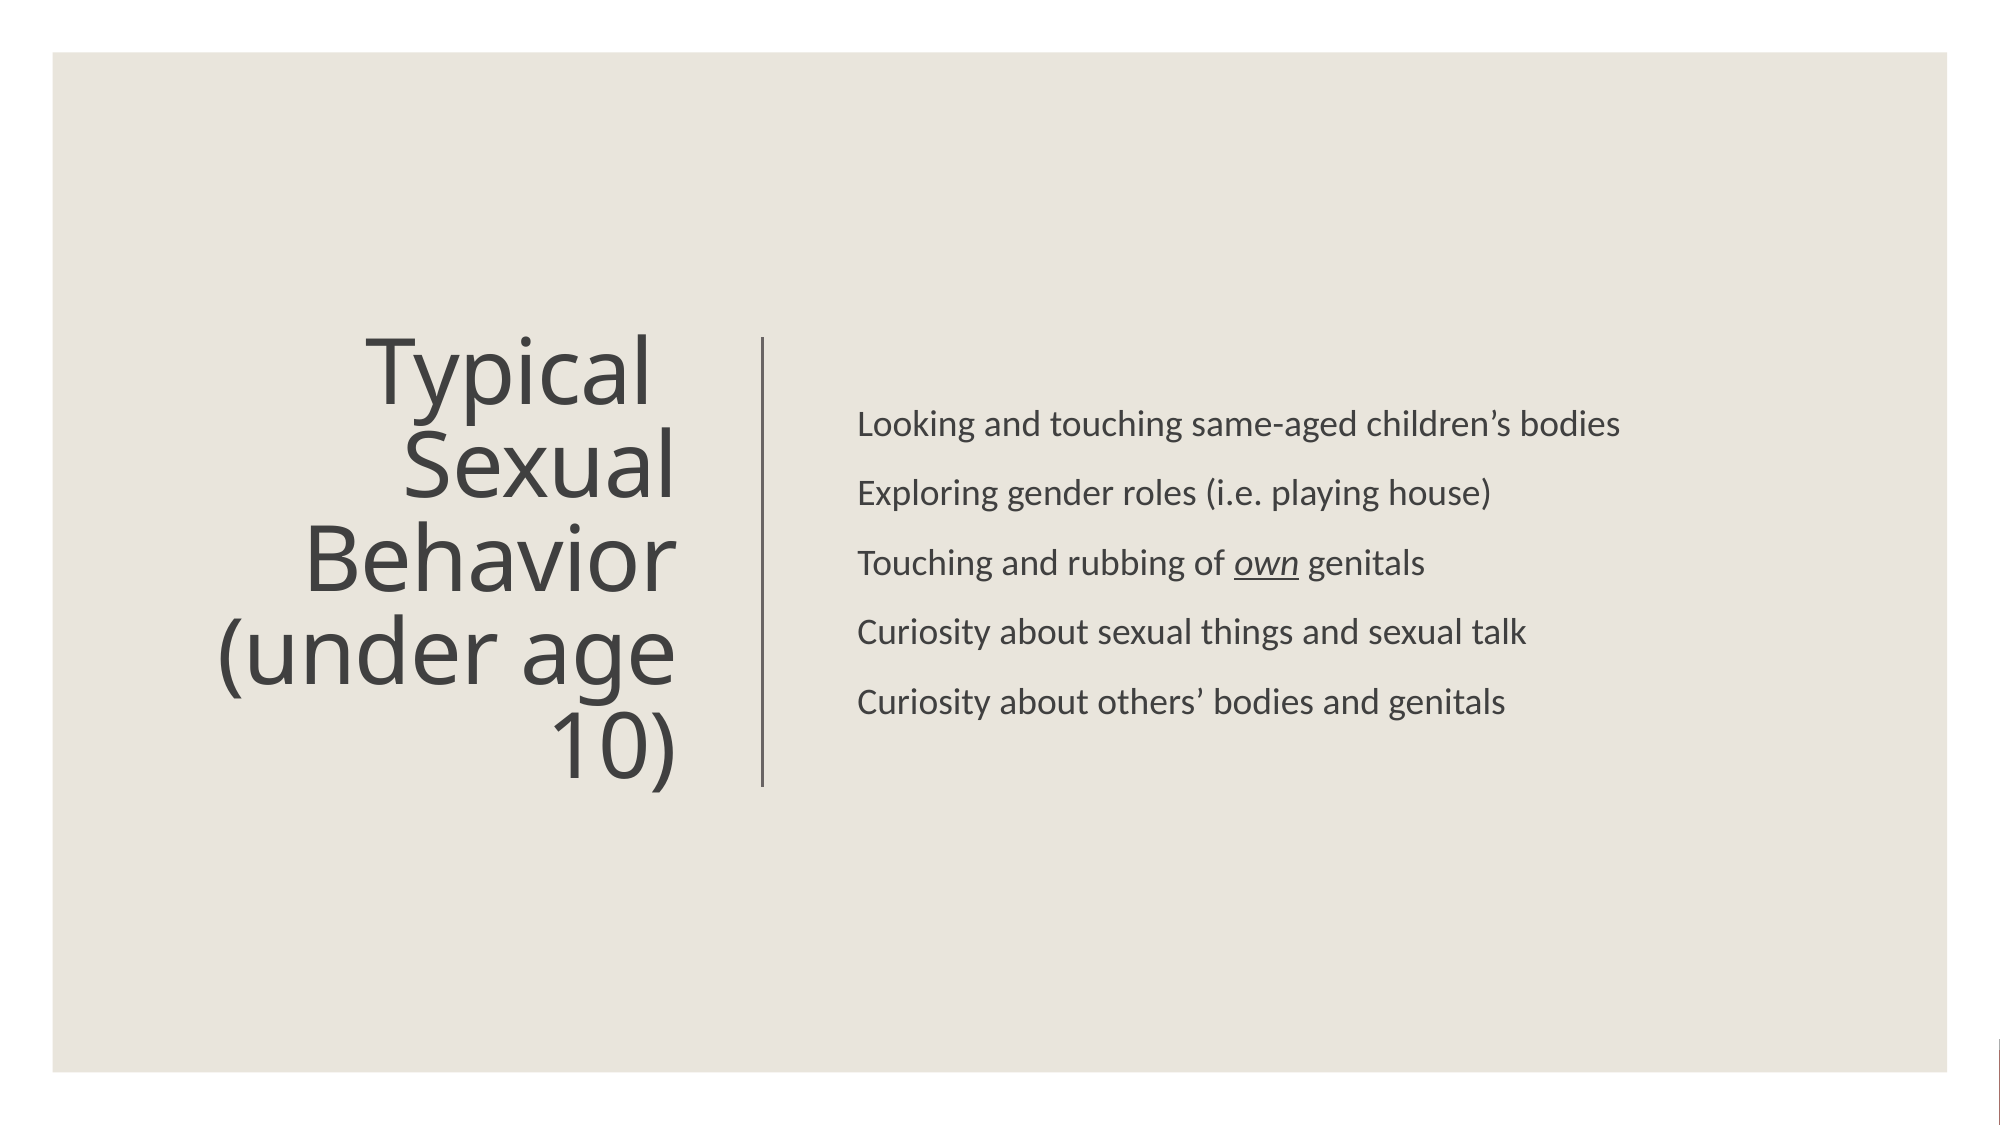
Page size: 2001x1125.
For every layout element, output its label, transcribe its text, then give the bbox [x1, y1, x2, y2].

text_box [51, 51, 1948, 1074]
list Looking and touching same-aged children’s bodies Exploring gender roles (i.e. playing house) Touching and rubbing of own genitals Curiosity about sexual things and sexual talk Curiosity about others’ bodies and genitals [842, 158, 1849, 969]
title Typical Sexual Behavior (under age 10) [87, 158, 693, 969]
text_box [0, 0, 2000, 1125]
